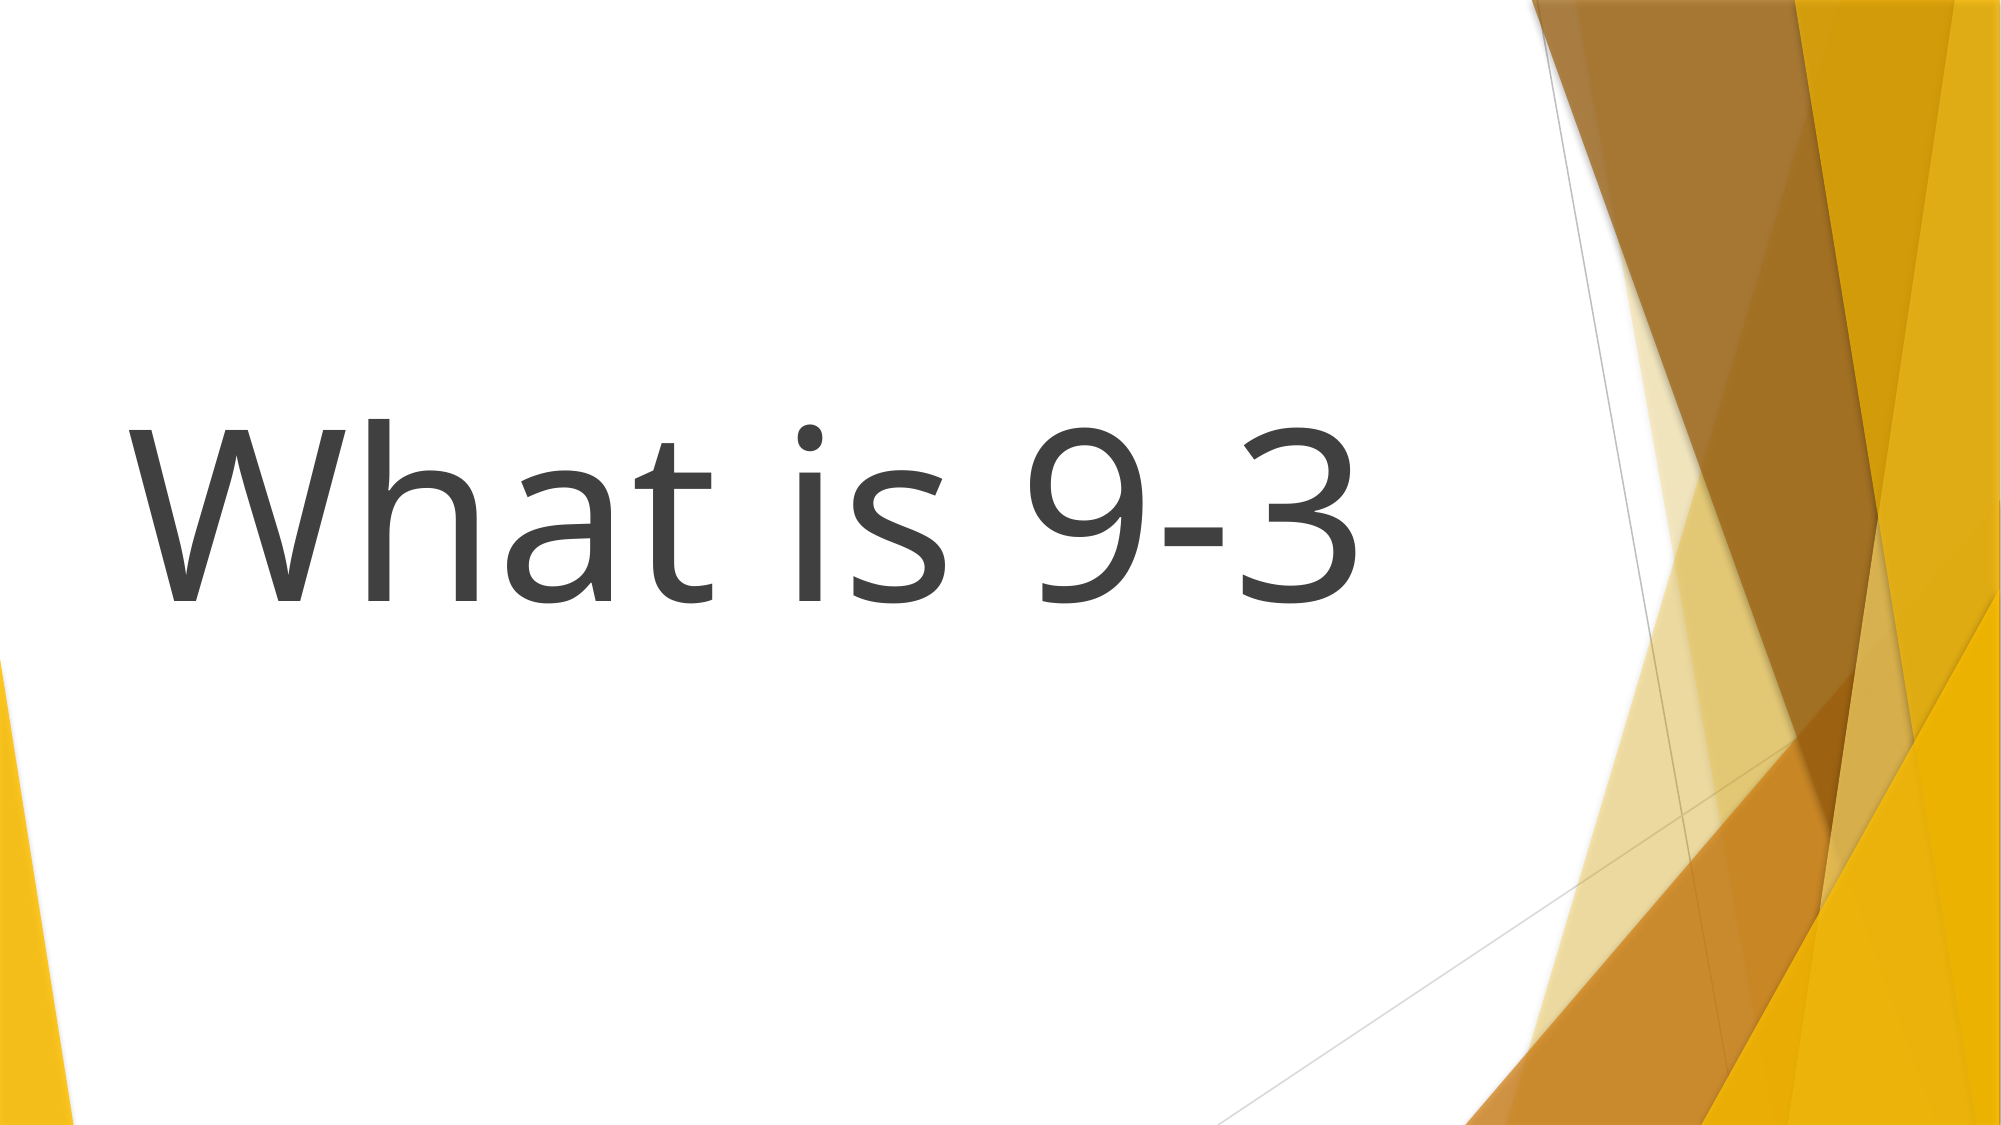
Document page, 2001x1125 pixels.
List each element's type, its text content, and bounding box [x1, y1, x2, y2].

list What is 9-3 [111, 354, 1522, 992]
